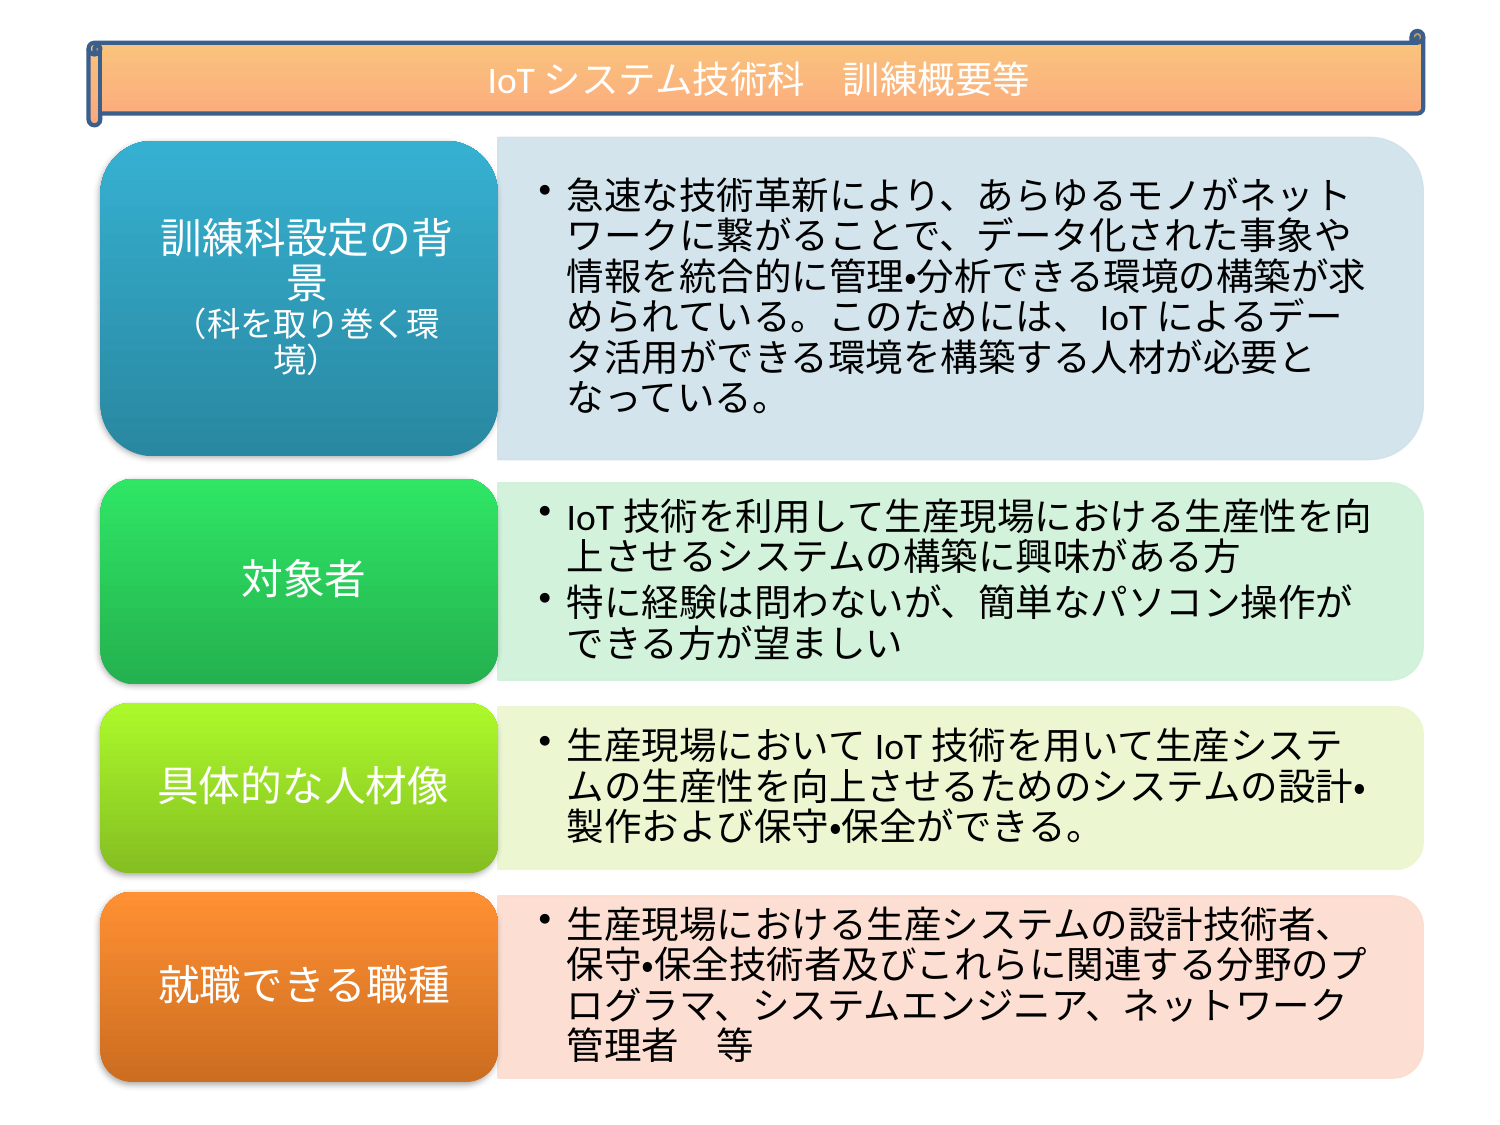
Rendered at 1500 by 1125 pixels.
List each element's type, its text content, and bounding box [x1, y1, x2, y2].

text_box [100, 136, 1424, 1083]
text_box IoTシステム技術科 訓練概要等 [86, 28, 1426, 128]
